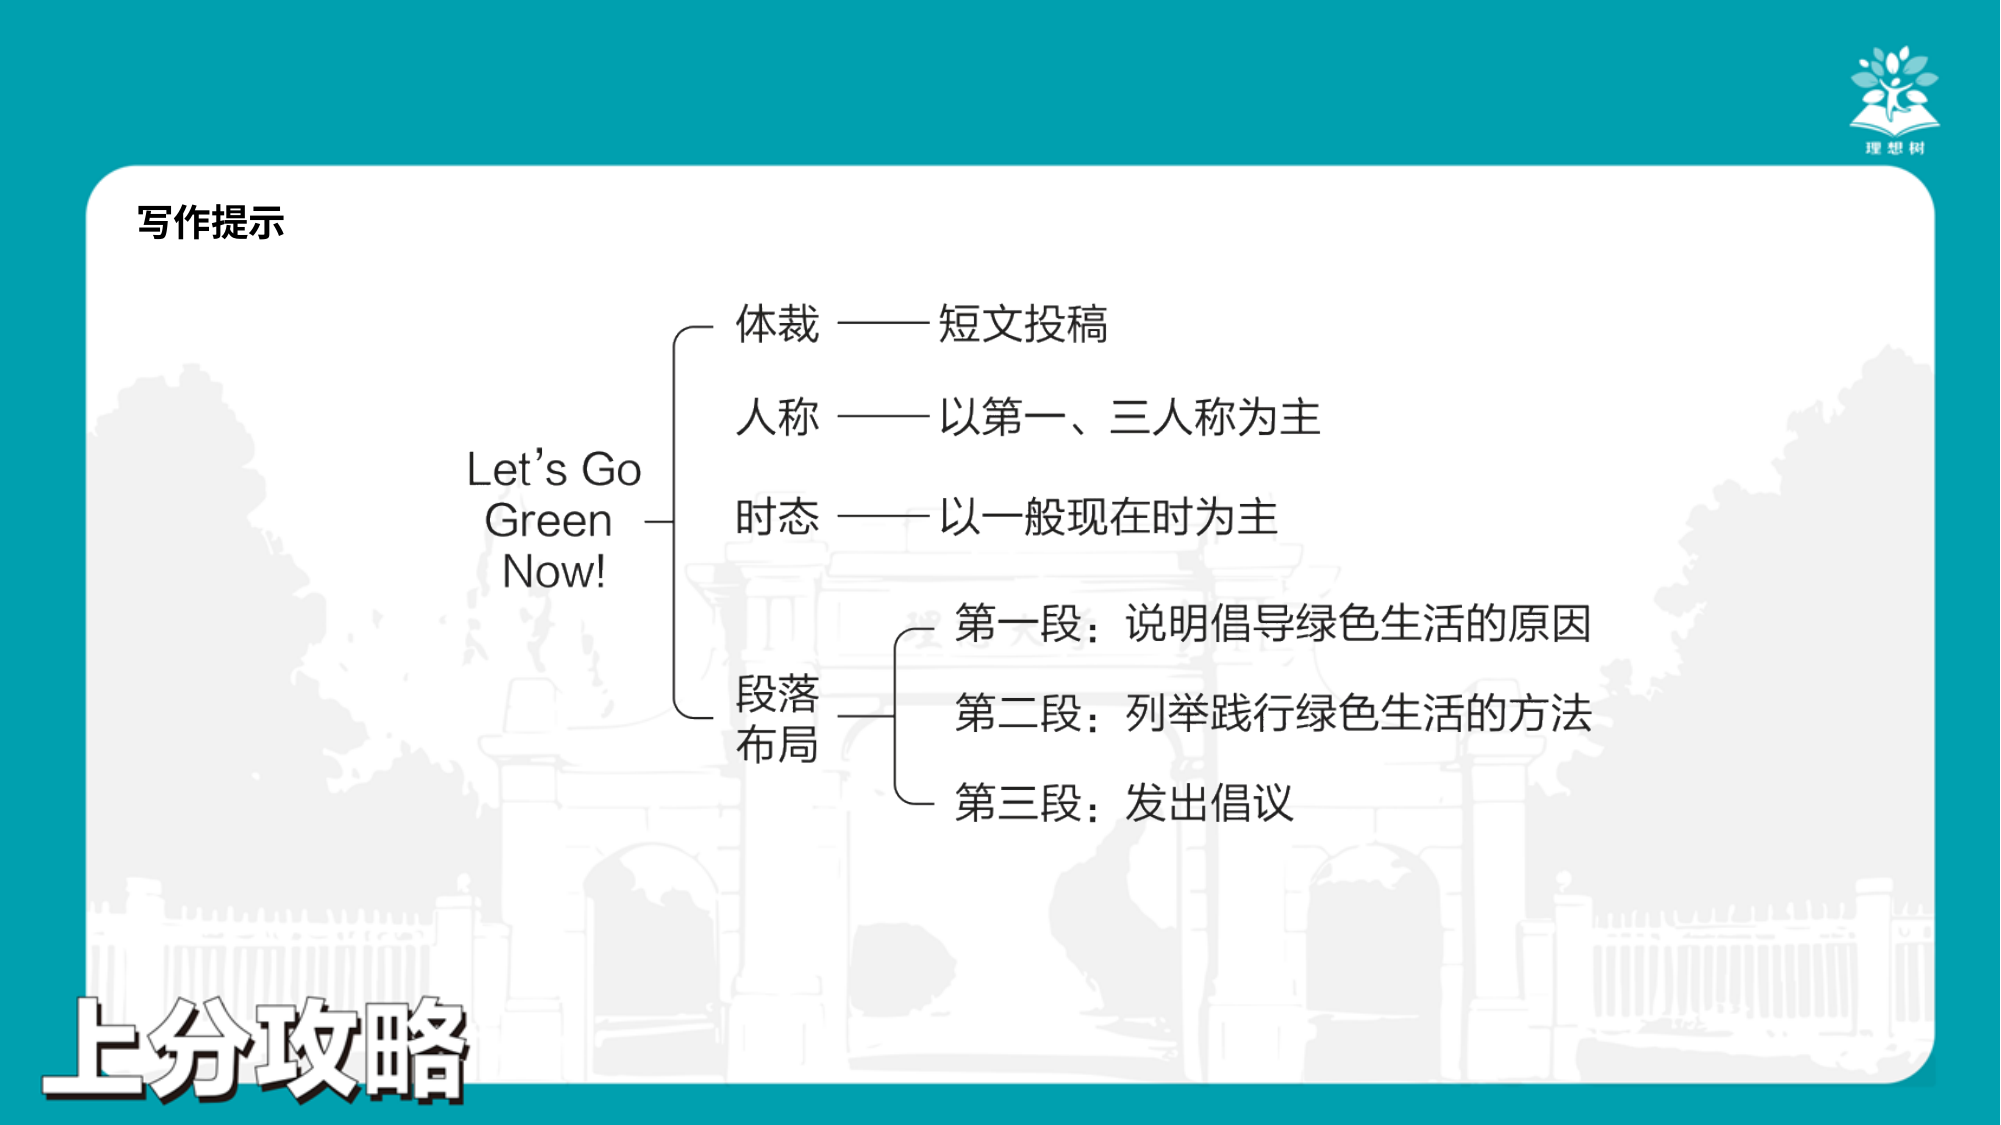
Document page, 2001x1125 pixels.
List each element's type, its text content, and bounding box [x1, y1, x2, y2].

text_box 写作提示 [136, 177, 1865, 237]
picture [0, 0, 2000, 1125]
